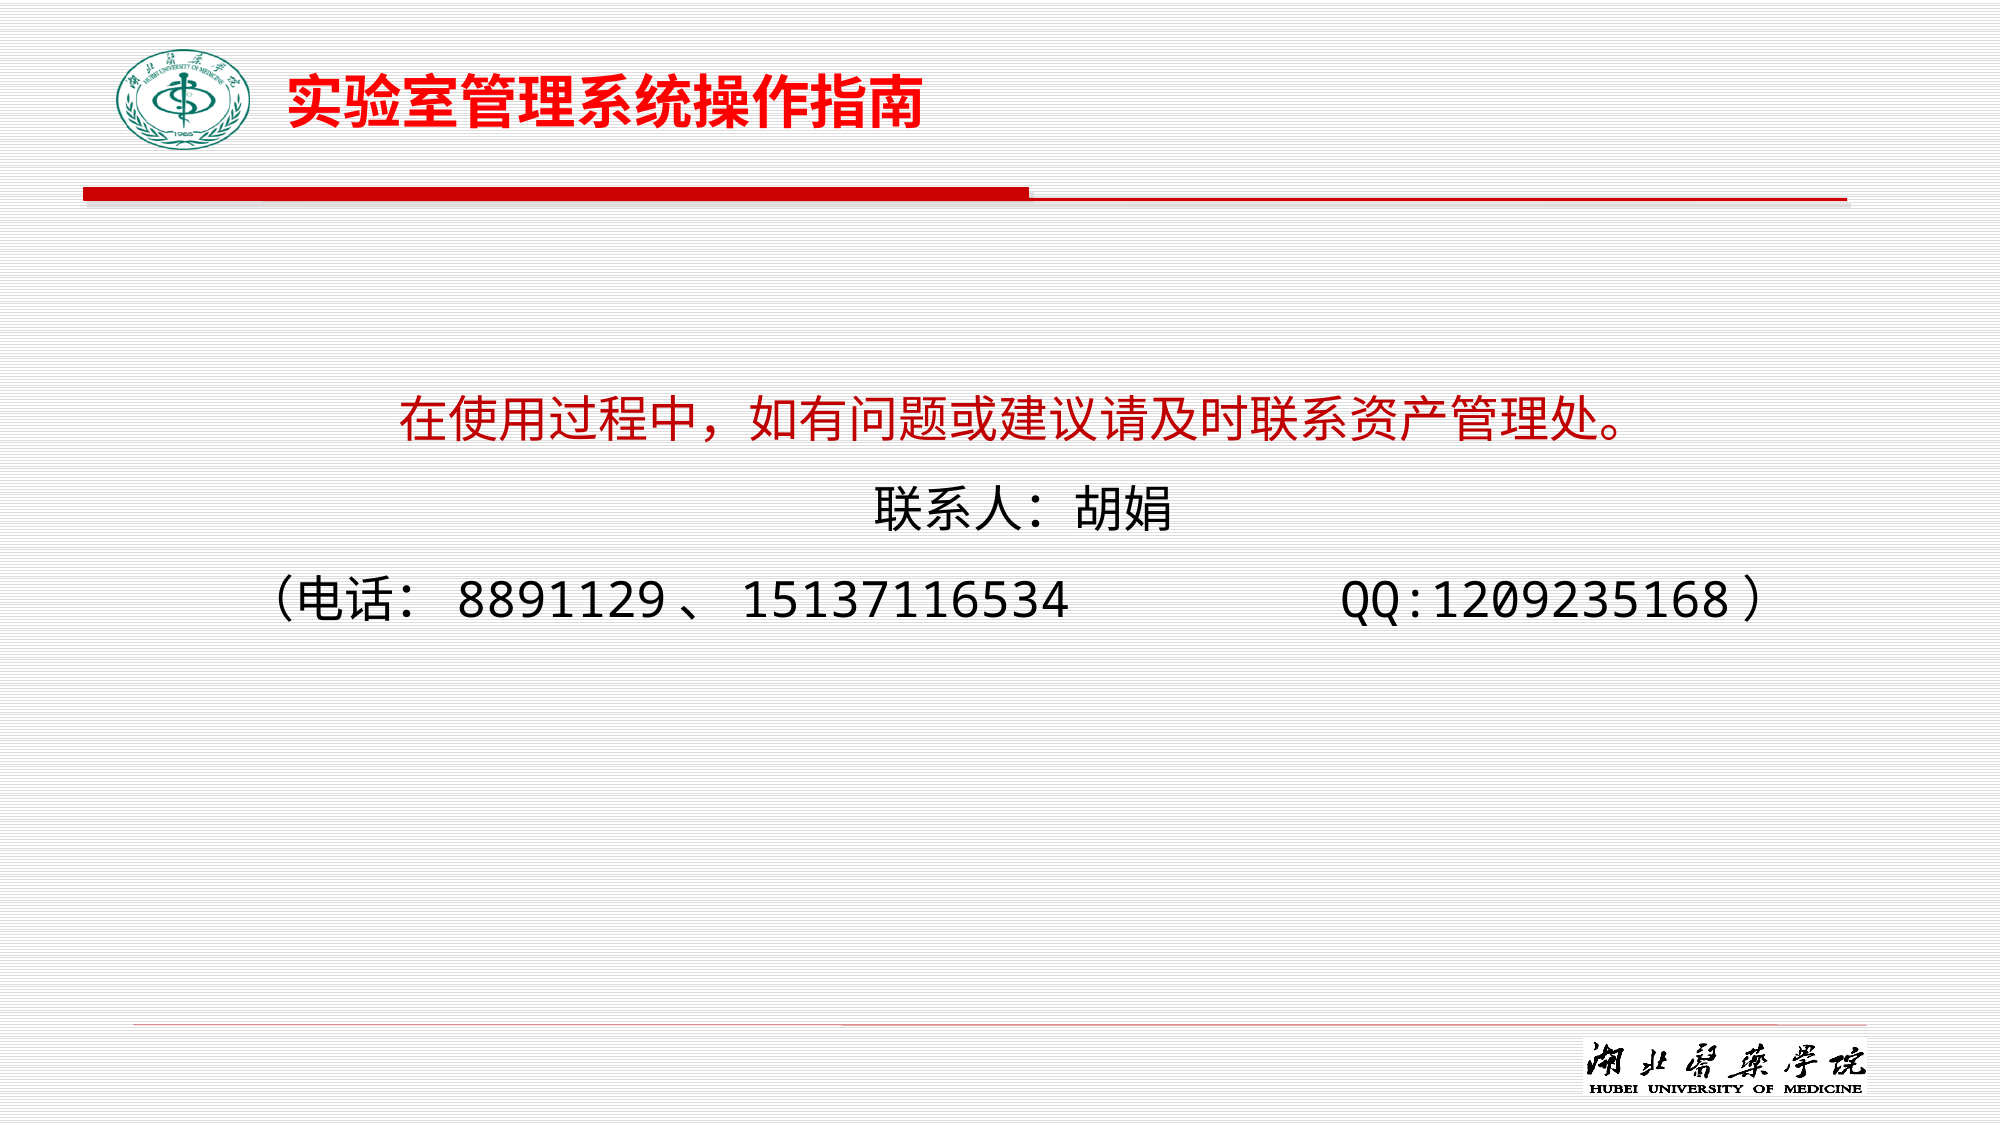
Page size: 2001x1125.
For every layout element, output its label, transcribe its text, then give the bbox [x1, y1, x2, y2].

text_box 实验室管理系统操作指南 [270, 57, 941, 143]
list 在使用过程中，如有问题或建议请及时联系资产管理处。 联系人：胡娟 （电话：8891129、15137116534 QQ:1209235168） [158, 350, 1890, 775]
picture [116, 49, 250, 150]
